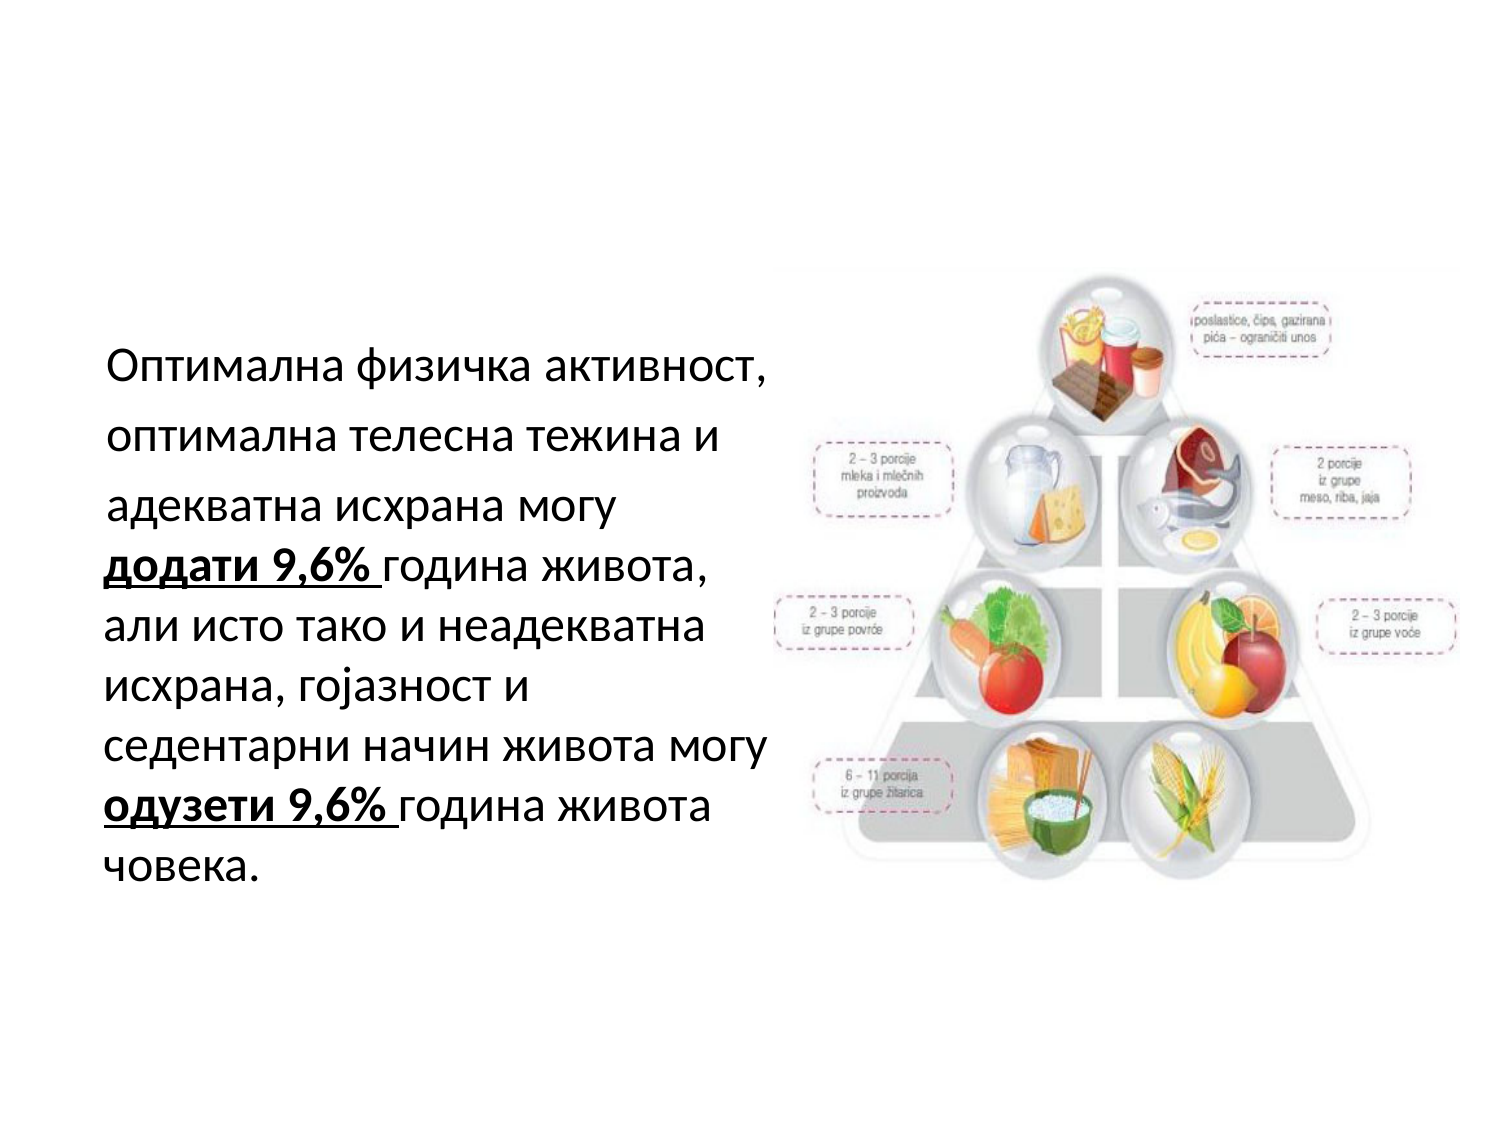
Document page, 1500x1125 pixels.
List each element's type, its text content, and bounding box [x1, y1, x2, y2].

list Oптимална физичка активност, оптимална телесна тежина и адекватна исхрана могу додати 9,6% година живота, али исто тако и неадекватна исхрана, гојазност и седентарни начин живота могу одузети 9,6% година живота човека. [32, 184, 1500, 1094]
picture [773, 266, 1461, 899]
